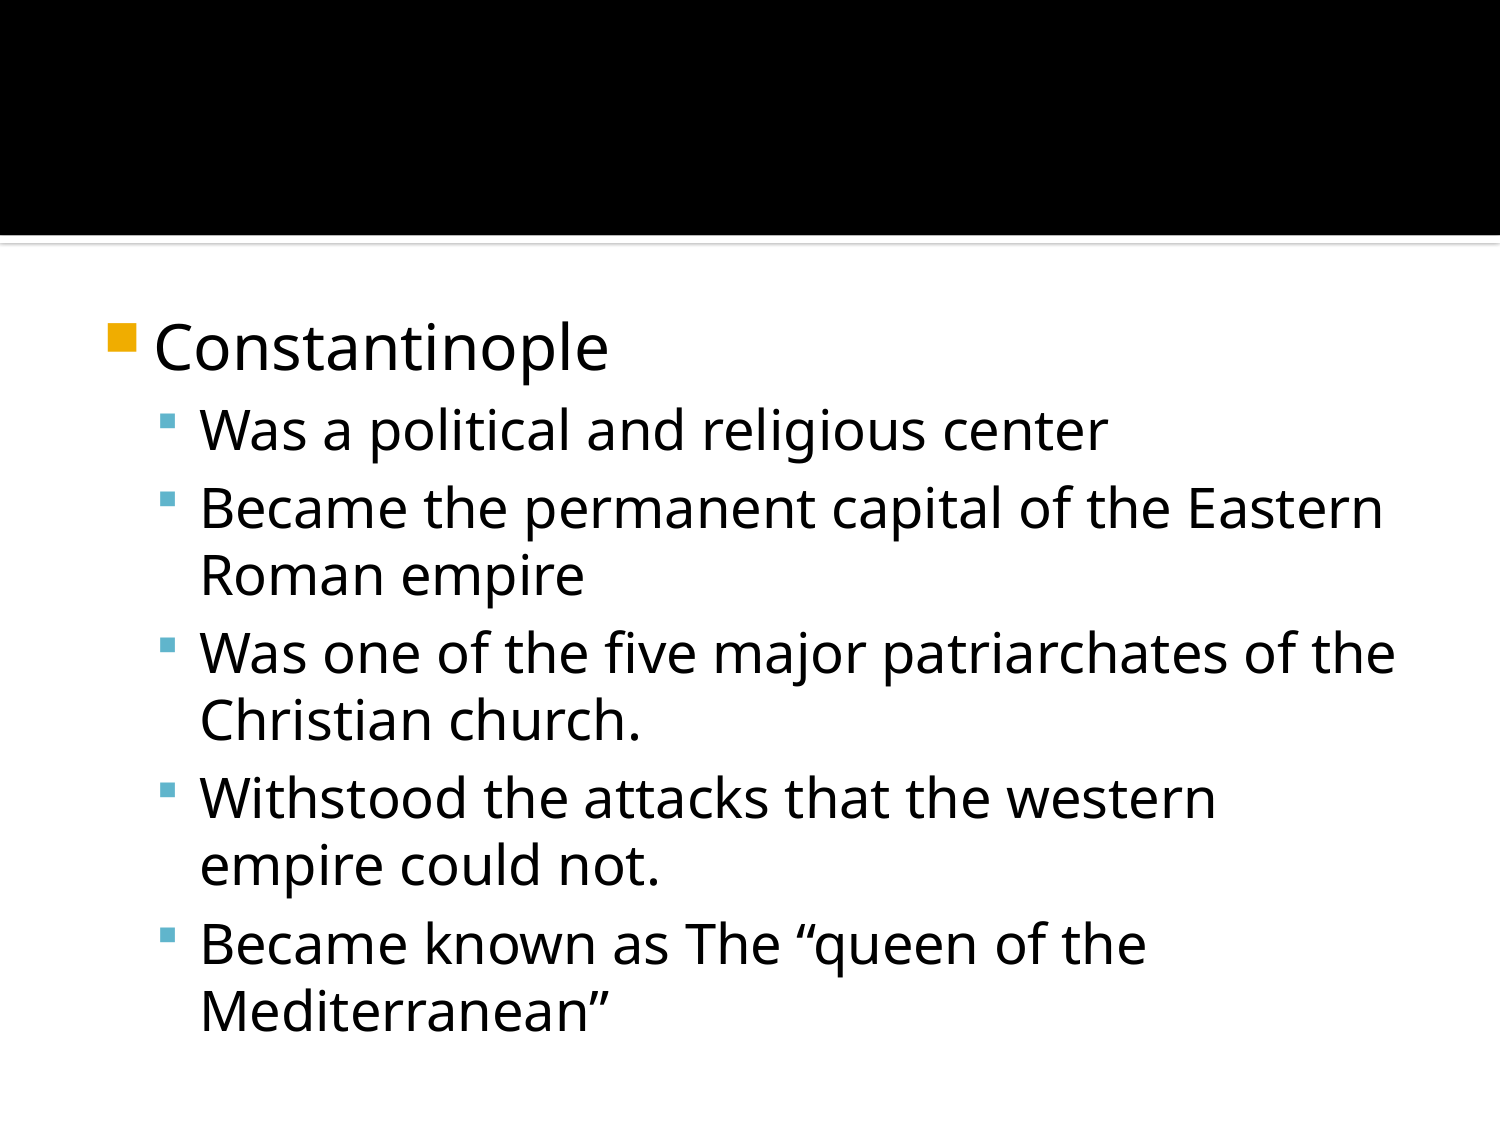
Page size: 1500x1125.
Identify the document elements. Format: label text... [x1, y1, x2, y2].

list Constantinople Was a political and religious center Became the permanent capital of the Eastern Roman empire Was one of the five major patriarchates of the Christian church. Withstood the attacks that the western empire could not. Became known as The “queen of the Mediterranean” [75, 291, 1425, 1050]
